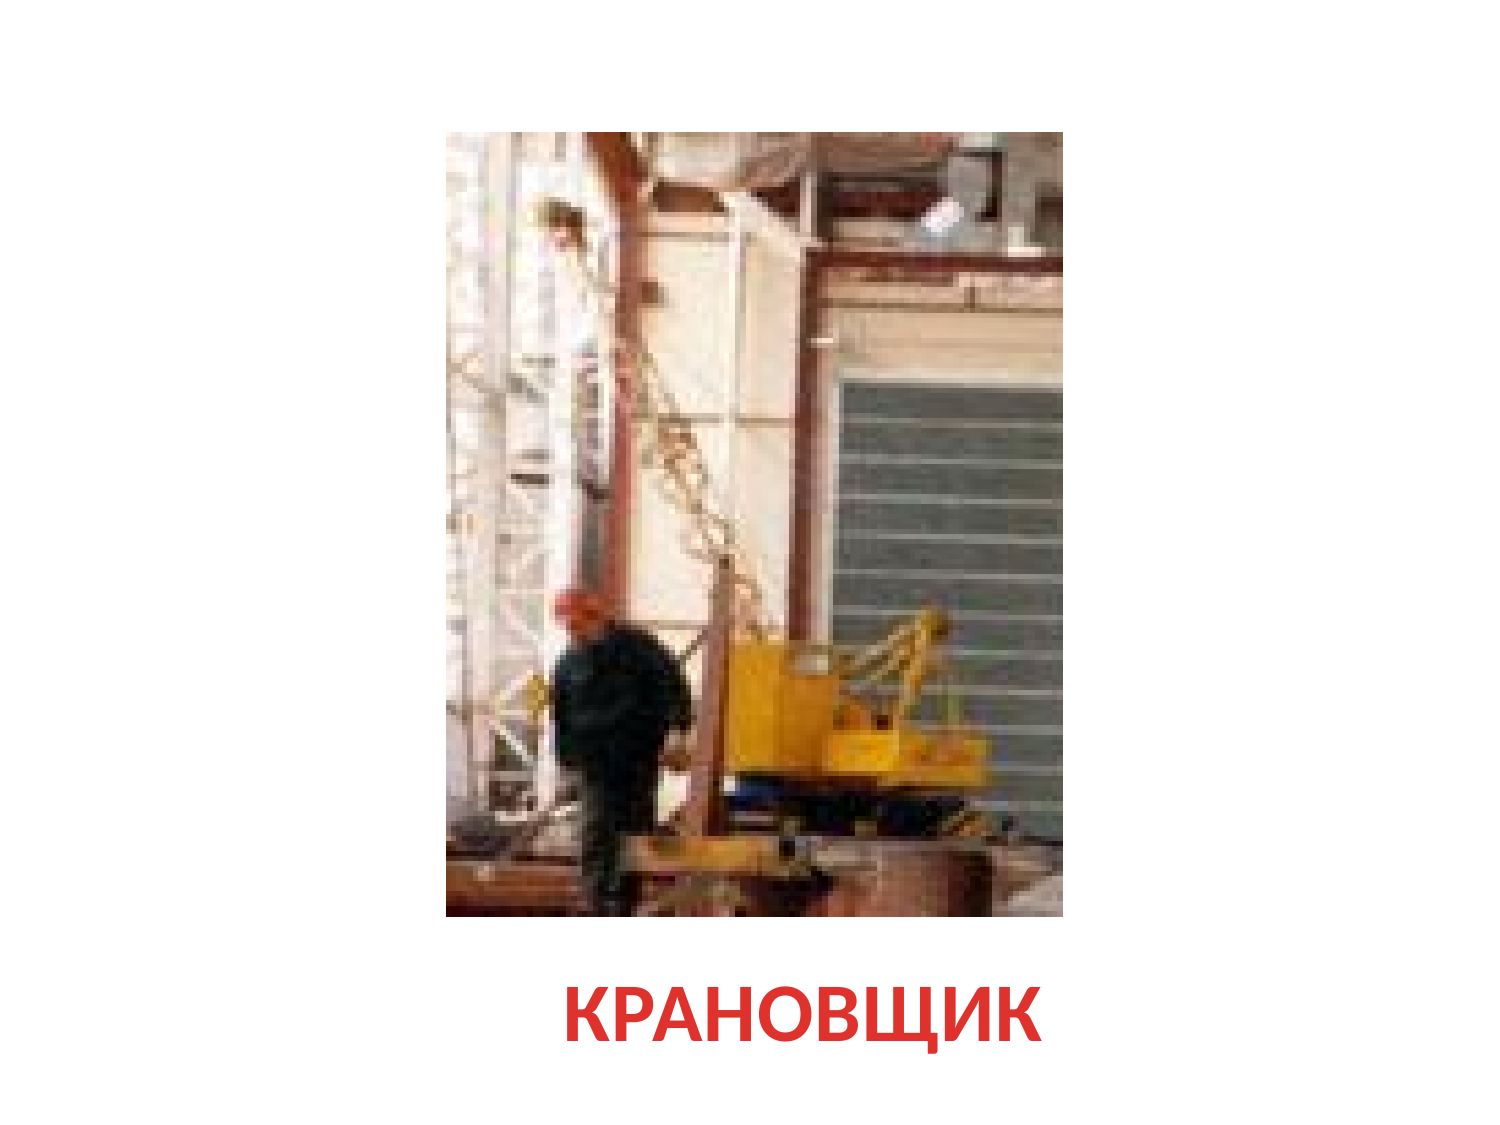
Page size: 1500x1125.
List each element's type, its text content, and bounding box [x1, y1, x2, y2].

text_box КРАНОВЩИК [360, 950, 1247, 1066]
picture [446, 131, 1064, 918]
